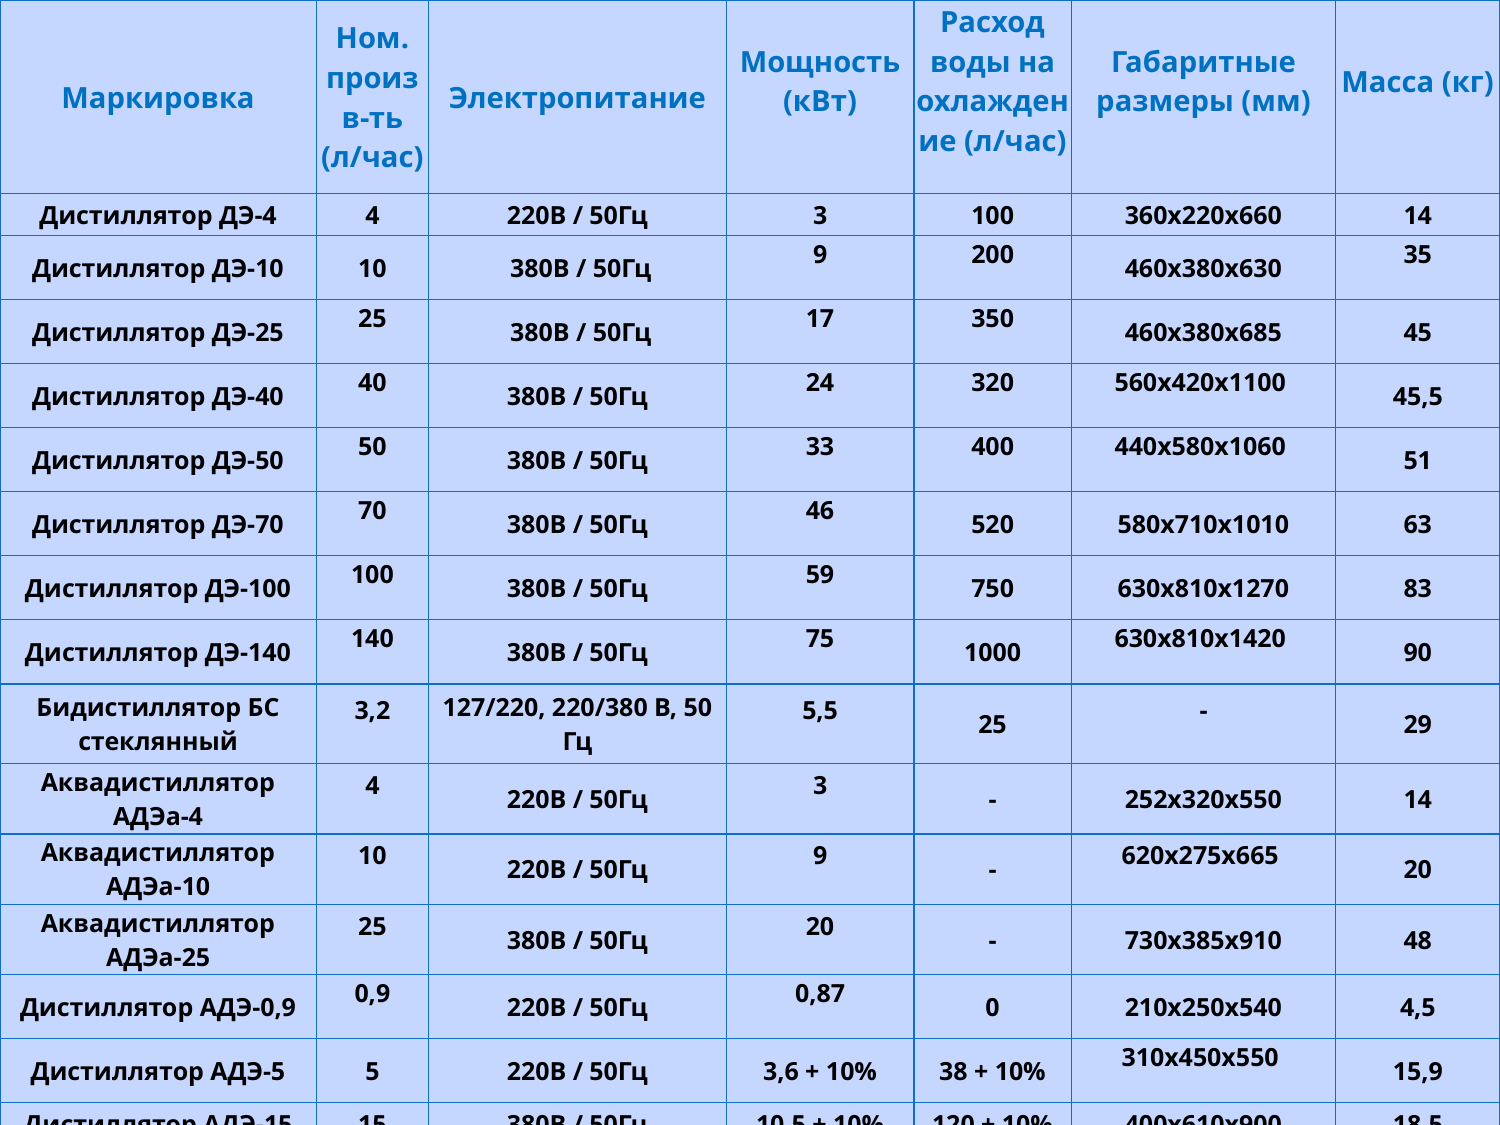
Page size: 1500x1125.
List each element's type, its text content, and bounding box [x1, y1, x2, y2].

table_cell 90 [1336, 620, 1499, 683]
table_cell Дистиллятор ДЭ-4 [1, 194, 316, 235]
table_cell 380В / 50Гц [429, 236, 726, 299]
table_cell Аквадистиллятор АДЭа-4 [1, 764, 316, 833]
table_cell 48 [1336, 905, 1499, 974]
table_cell 1000 [915, 620, 1071, 683]
table_cell 3,2 [317, 685, 428, 763]
table_cell 4,5 [1336, 975, 1499, 1038]
table_cell 4 [317, 194, 428, 235]
table_cell 560х420х1100 [1072, 364, 1335, 427]
table_cell 220В / 50Гц [429, 1039, 726, 1102]
table_cell 400х610х900 [1072, 1103, 1335, 1125]
table_cell 25 [915, 685, 1071, 763]
table_cell 380В / 50Гц [429, 905, 726, 974]
table_header Электропитание [429, 1, 726, 193]
table_cell 220В / 50Гц [429, 835, 726, 904]
table_cell 33 [727, 428, 913, 491]
table_cell 220В / 50Гц [429, 975, 726, 1038]
table_cell 70 [317, 492, 428, 555]
table_cell - [915, 764, 1071, 833]
table_cell 5 [317, 1039, 428, 1102]
table_cell 400 [915, 428, 1071, 491]
table_cell 120 + 10% [915, 1103, 1071, 1125]
table_cell 35 [1336, 236, 1499, 299]
table_cell 75 [727, 620, 913, 683]
table_cell 580х710х1010 [1072, 492, 1335, 555]
table_cell 5,5 [727, 685, 913, 763]
table_cell 320 [915, 364, 1071, 427]
table_cell - [915, 905, 1071, 974]
table_cell 630х810х1270 [1072, 556, 1335, 619]
table_cell Дистиллятор АДЭ-0,9 [1, 975, 316, 1038]
table_cell 20 [727, 905, 913, 974]
table_cell 17 [727, 300, 913, 363]
table_header Габаритные размеры (мм) [1072, 1, 1335, 193]
table_cell 100 [317, 556, 428, 619]
table_cell 9 [727, 835, 913, 904]
table_cell Дистиллятор ДЭ-100 [1, 556, 316, 619]
table_cell 210х250х540 [1072, 975, 1335, 1038]
table_cell 200 [915, 236, 1071, 299]
table_cell 46 [727, 492, 913, 555]
table_cell 220В / 50Гц [429, 764, 726, 833]
table_cell 15,9 [1336, 1039, 1499, 1102]
table_cell 29 [1336, 685, 1499, 763]
table_cell 15 [317, 1103, 428, 1125]
table_cell 730х385х910 [1072, 905, 1335, 974]
table_cell 83 [1336, 556, 1499, 619]
table_cell Дистиллятор ДЭ-40 [1, 364, 316, 427]
table_cell 4 [317, 764, 428, 833]
table_cell 140 [317, 620, 428, 683]
table_cell 10,5 + 10% [727, 1103, 913, 1125]
table_cell 460х380х685 [1072, 300, 1335, 363]
table_cell 0,9 [317, 975, 428, 1038]
table_cell Дистиллятор ДЭ-50 [1, 428, 316, 491]
table_cell 3,6 + 10% [727, 1039, 913, 1102]
table_cell 20 [1336, 835, 1499, 904]
table_cell 750 [915, 556, 1071, 619]
table_cell Бидистиллятор БС стеклянный [1, 685, 316, 763]
table_cell 0 [915, 975, 1071, 1038]
table_cell 38 + 10% [915, 1039, 1071, 1102]
table_cell 3 [727, 764, 913, 833]
table_cell Дистиллятор ДЭ-25 [1, 300, 316, 363]
table_cell Аквадистиллятор АДЭа-25 [1, 905, 316, 974]
table_cell 252х320х550 [1072, 764, 1335, 833]
table_cell Дистиллятор ДЭ-10 [1, 236, 316, 299]
table_cell 380В / 50Гц [429, 620, 726, 683]
table_cell 45,5 [1336, 364, 1499, 427]
table_cell 14 [1336, 764, 1499, 833]
table_cell 380В / 50Гц [429, 428, 726, 491]
table_cell 3 [727, 194, 913, 235]
table_cell 9 [727, 236, 913, 299]
table_header Расход воды на охлаждение (л/час) [915, 1, 1071, 193]
table_cell 440х580х1060 [1072, 428, 1335, 491]
table_cell 14 [1336, 194, 1499, 235]
table_cell 10 [317, 835, 428, 904]
table_cell 630х810х1420 [1072, 620, 1335, 683]
table_cell 620х275х665 [1072, 835, 1335, 904]
table_cell 24 [727, 364, 913, 427]
table_cell 460х380х630 [1072, 236, 1335, 299]
table_cell Дистиллятор АДЭ-15 [1, 1103, 316, 1125]
table_cell 100 [915, 194, 1071, 235]
table_cell 380В / 50Гц [429, 364, 726, 427]
table_cell 63 [1336, 492, 1499, 555]
table_cell 380В / 50Гц [429, 556, 726, 619]
table_cell 360х220х660 [1072, 194, 1335, 235]
table_cell Дистиллятор АДЭ-5 [1, 1039, 316, 1102]
table_cell 18,5 [1336, 1103, 1499, 1125]
table_cell 220В / 50Гц [429, 194, 726, 235]
table_cell Дистиллятор ДЭ-140 [1, 620, 316, 683]
table_cell 45 [1336, 300, 1499, 363]
table_header Ном. произв-ть (л/час) [317, 1, 428, 193]
table_cell 380В / 50Гц [429, 492, 726, 555]
table_header Масса (кг) [1336, 1, 1499, 193]
table_cell 380В / 50Гц [429, 300, 726, 363]
table_cell 127/220, 220/380 В, 50 Гц [429, 685, 726, 763]
table_cell Аквадистиллятор АДЭа-10 [1, 835, 316, 904]
table_cell Дистиллятор ДЭ-70 [1, 492, 316, 555]
table_cell 380В / 50Гц [429, 1103, 726, 1125]
table_cell 40 [317, 364, 428, 427]
table_cell 25 [317, 300, 428, 363]
table_cell 310х450х550 [1072, 1039, 1335, 1102]
table_cell 51 [1336, 428, 1499, 491]
table_cell 10 [317, 236, 428, 299]
table_cell 520 [915, 492, 1071, 555]
table_cell 50 [317, 428, 428, 491]
table_header Маркировка [1, 1, 316, 193]
table_cell - [1072, 685, 1335, 763]
table_cell 350 [915, 300, 1071, 363]
table_header Мощность (кВт) [727, 1, 913, 193]
table_cell - [915, 835, 1071, 904]
table_cell 59 [727, 556, 913, 619]
table_cell 0,87 [727, 975, 913, 1038]
table_cell 25 [317, 905, 428, 974]
